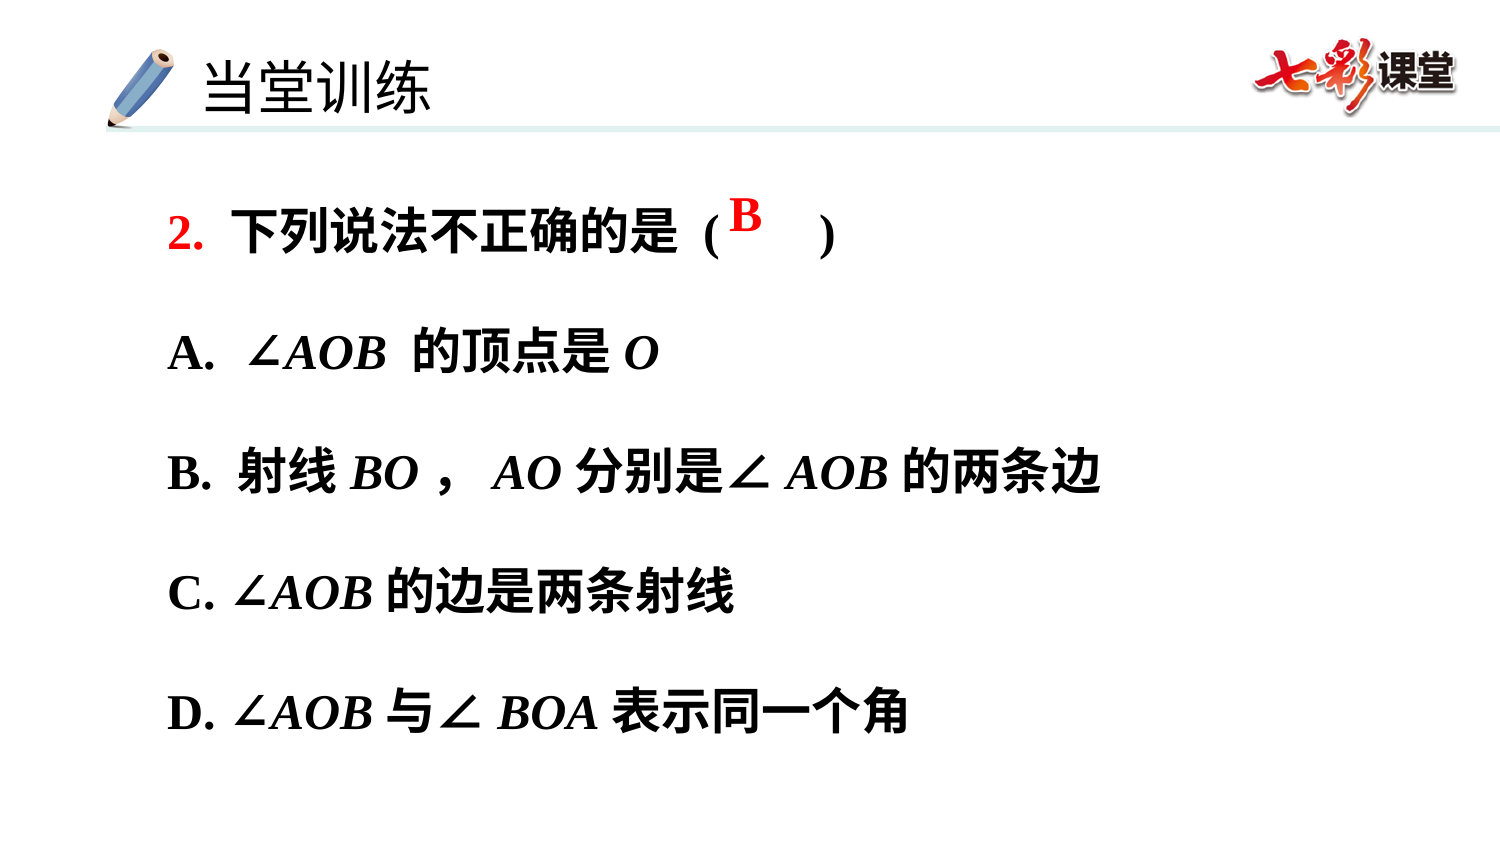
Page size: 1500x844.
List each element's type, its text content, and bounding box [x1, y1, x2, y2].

picture [100, 32, 181, 146]
text_box B [715, 173, 778, 249]
text_box 2. 下列说法不正确的是 ( ) ∠AOB 的顶点是O B. 射线BO，AO分别是∠AOB的两条边 C. ∠AOB的边是两条射线 D. ∠AOB与∠BOA表示同一个角 [153, 132, 1474, 747]
picture [1249, 32, 1461, 118]
